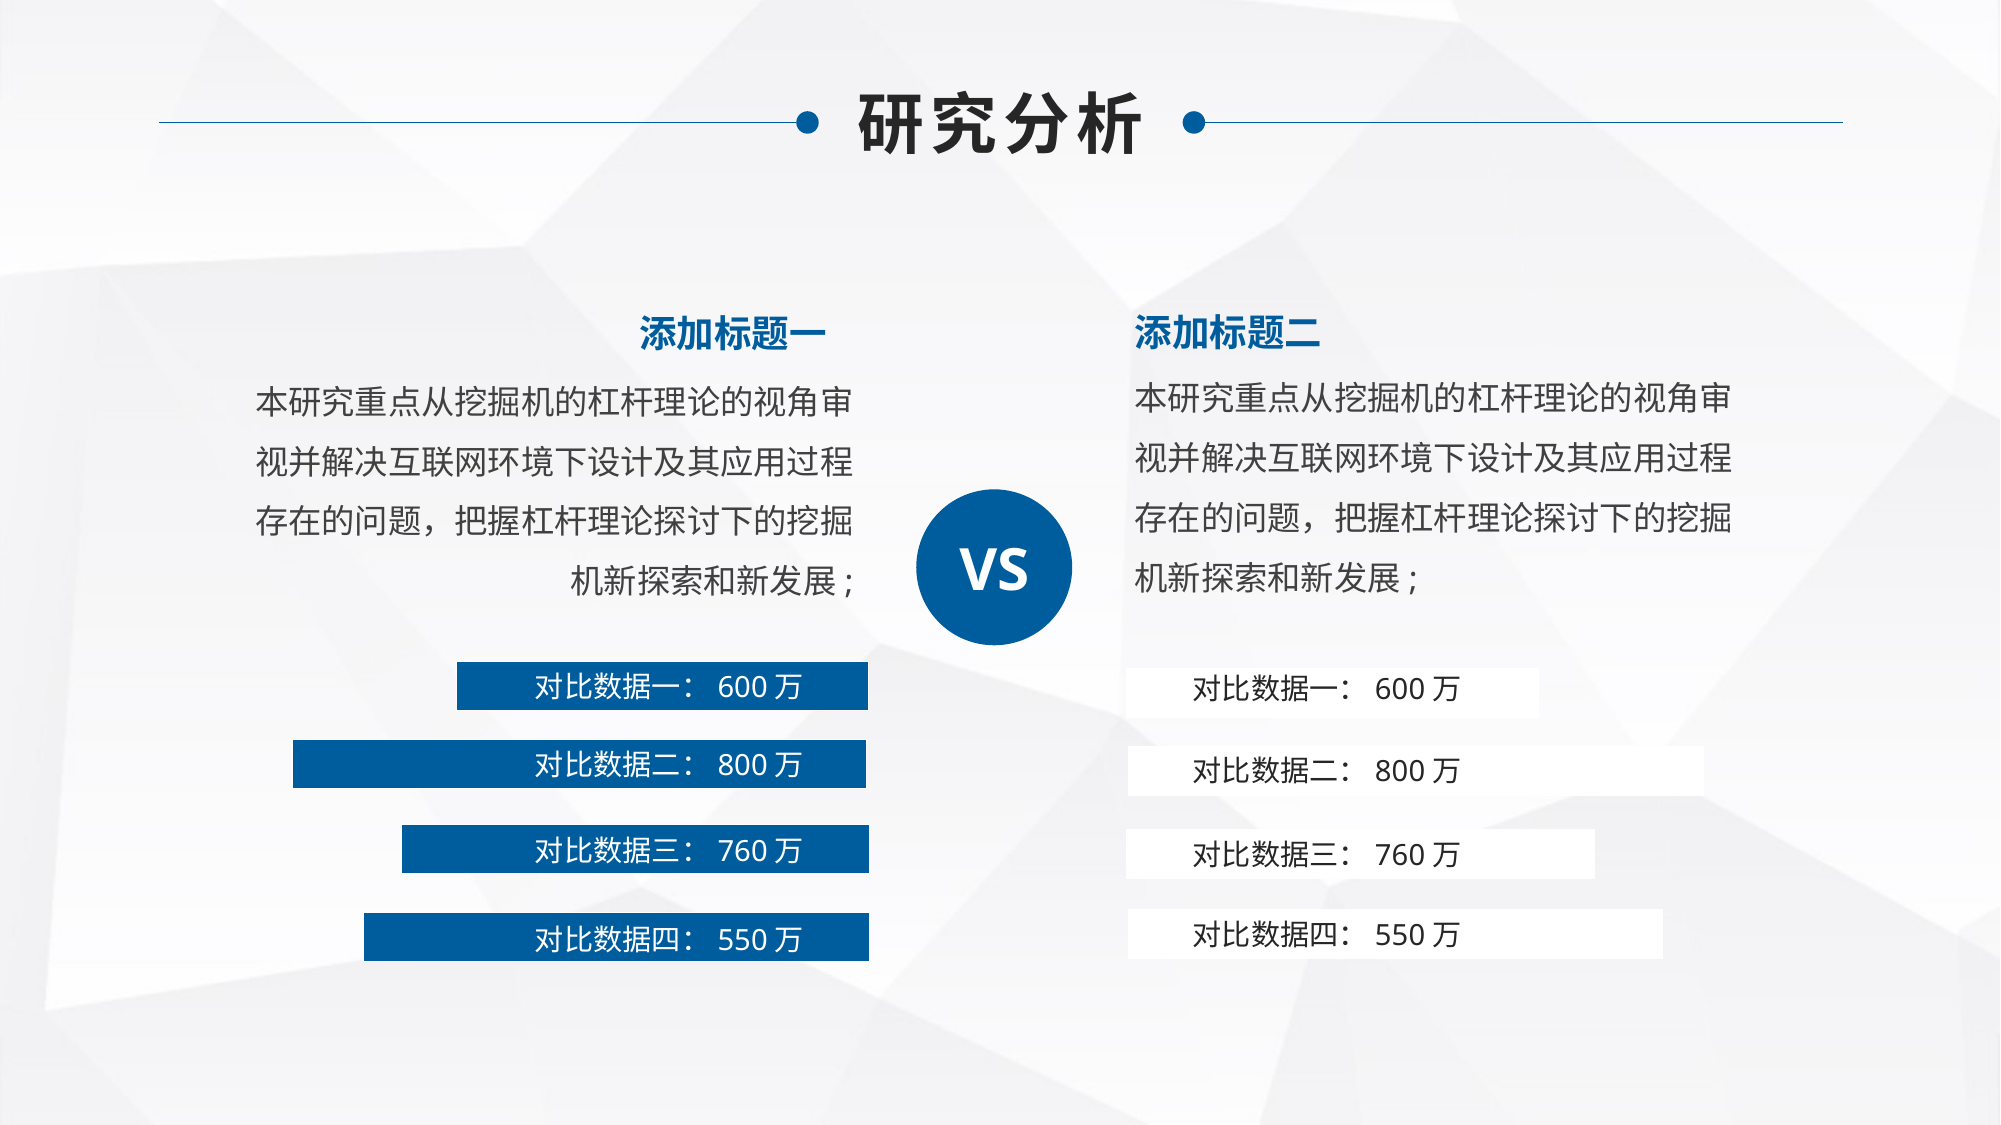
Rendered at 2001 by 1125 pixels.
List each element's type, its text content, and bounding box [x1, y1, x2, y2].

text_box [400, 823, 870, 874]
text_box [1125, 667, 1540, 718]
text_box 本研究重点从挖掘机的杠杆理论的视角审视并解决互联网环境下设计及其应用过程存在的问题，把握杠杆理论探讨下的挖掘机新探索和新发展; [213, 353, 869, 608]
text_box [1182, 111, 1843, 134]
text_box 对比数据一：600万 [1177, 662, 1477, 713]
text_box 对比数据一：600万 [520, 661, 819, 711]
text_box 添加标题一 [391, 302, 842, 353]
text_box 对比数据二：800万 [1177, 744, 1477, 795]
text_box [1125, 828, 1596, 879]
text_box 研究分析 [842, 74, 1159, 170]
text_box VS [915, 488, 1074, 647]
text_box 添加标题二 [1120, 301, 1571, 349]
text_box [158, 111, 819, 134]
text_box 对比数据三：760万 [520, 825, 819, 876]
text_box 本研究重点从挖掘机的杠杆理论的视角审视并解决互联网环境下设计及其应用过程存在的问题，把握杠杆理论探讨下的挖掘机新探索和新发展; [1120, 349, 1775, 605]
text_box 对比数据二：800万 [520, 739, 819, 789]
picture [0, 0, 2000, 1125]
text_box [1128, 745, 1705, 796]
text_box [291, 738, 868, 789]
text_box 对比数据四：550万 [1177, 909, 1477, 959]
text_box 对比数据三：760万 [1177, 829, 1477, 879]
text_box [455, 660, 869, 711]
text_box 对比数据四：550万 [520, 913, 819, 964]
text_box [1128, 909, 1664, 960]
text_box [362, 911, 870, 963]
